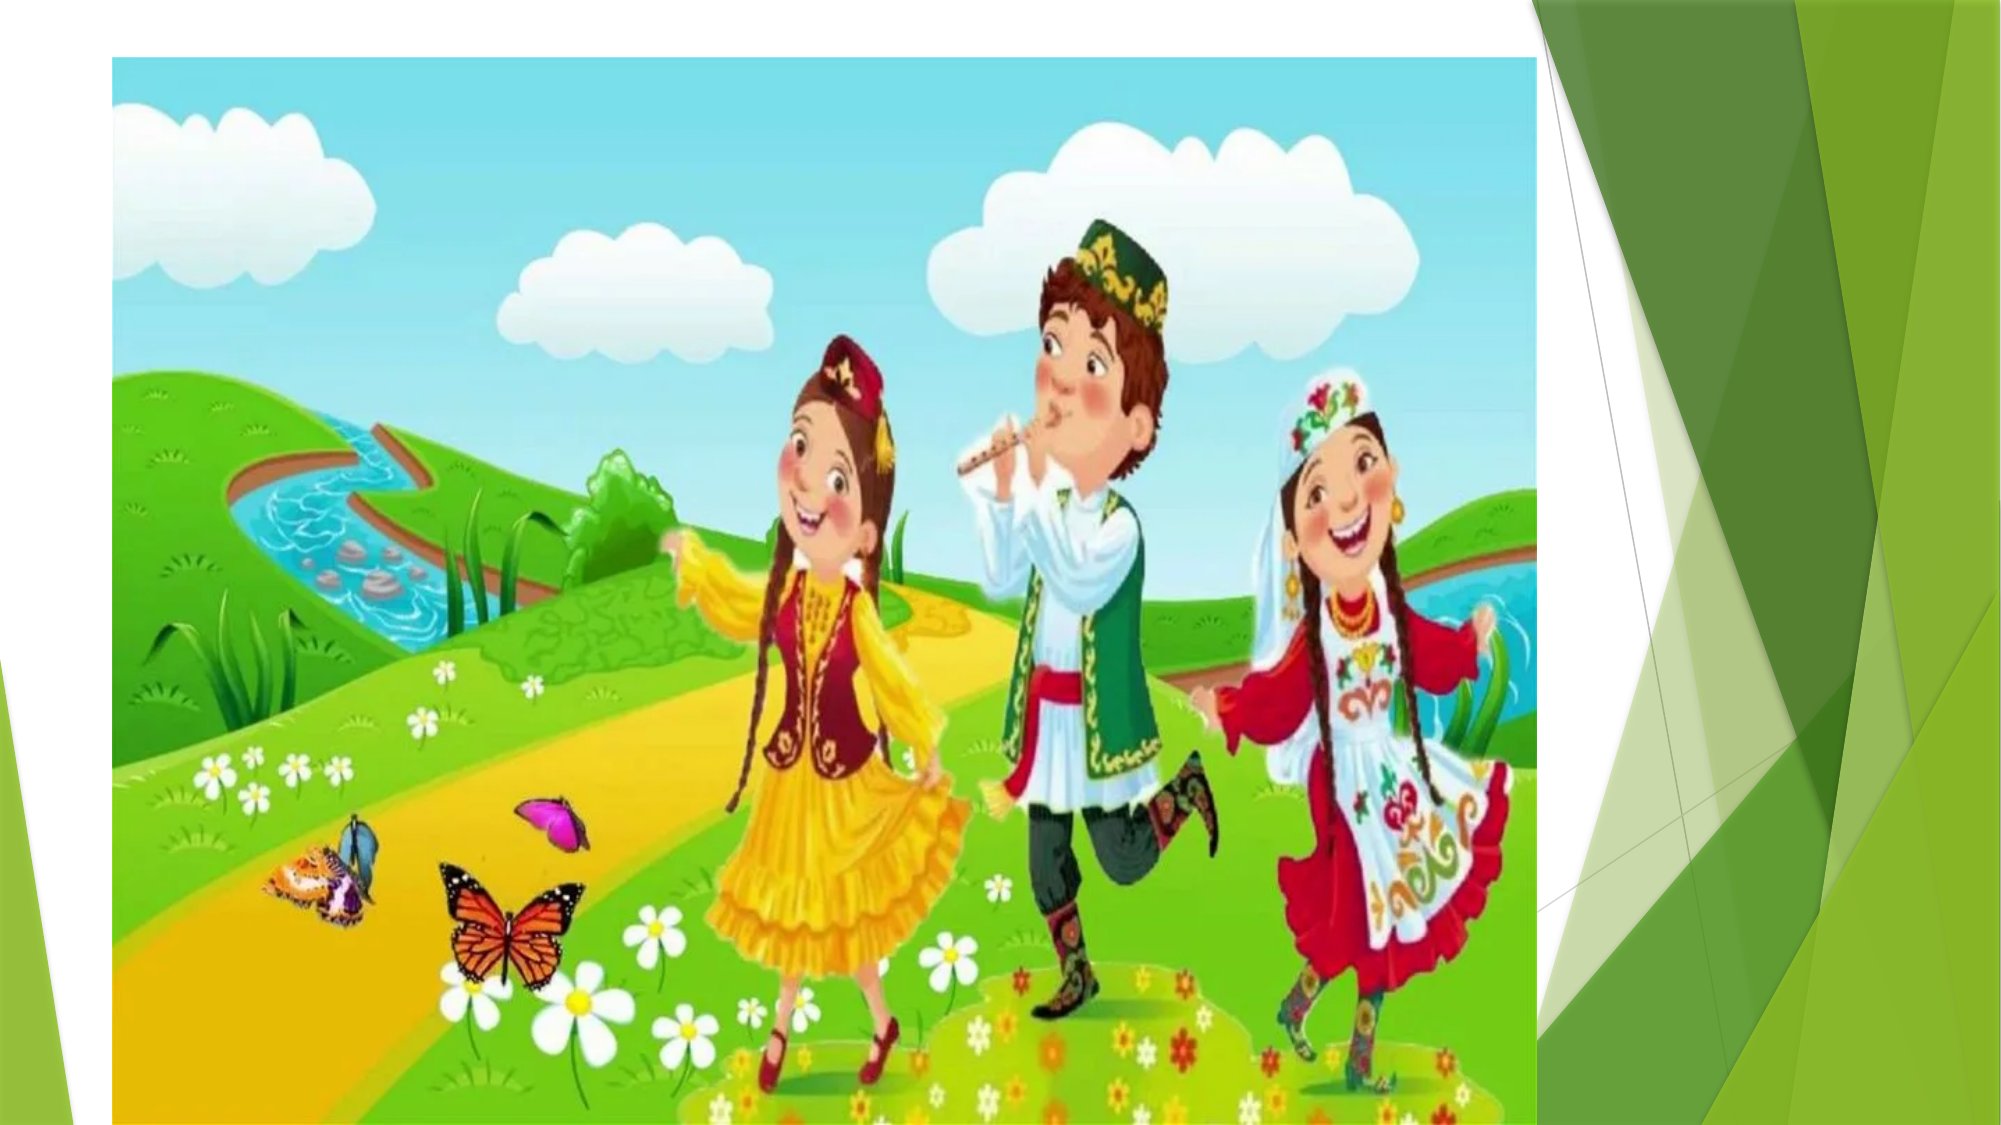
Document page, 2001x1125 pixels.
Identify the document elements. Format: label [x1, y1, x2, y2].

picture [112, 56, 1538, 1125]
